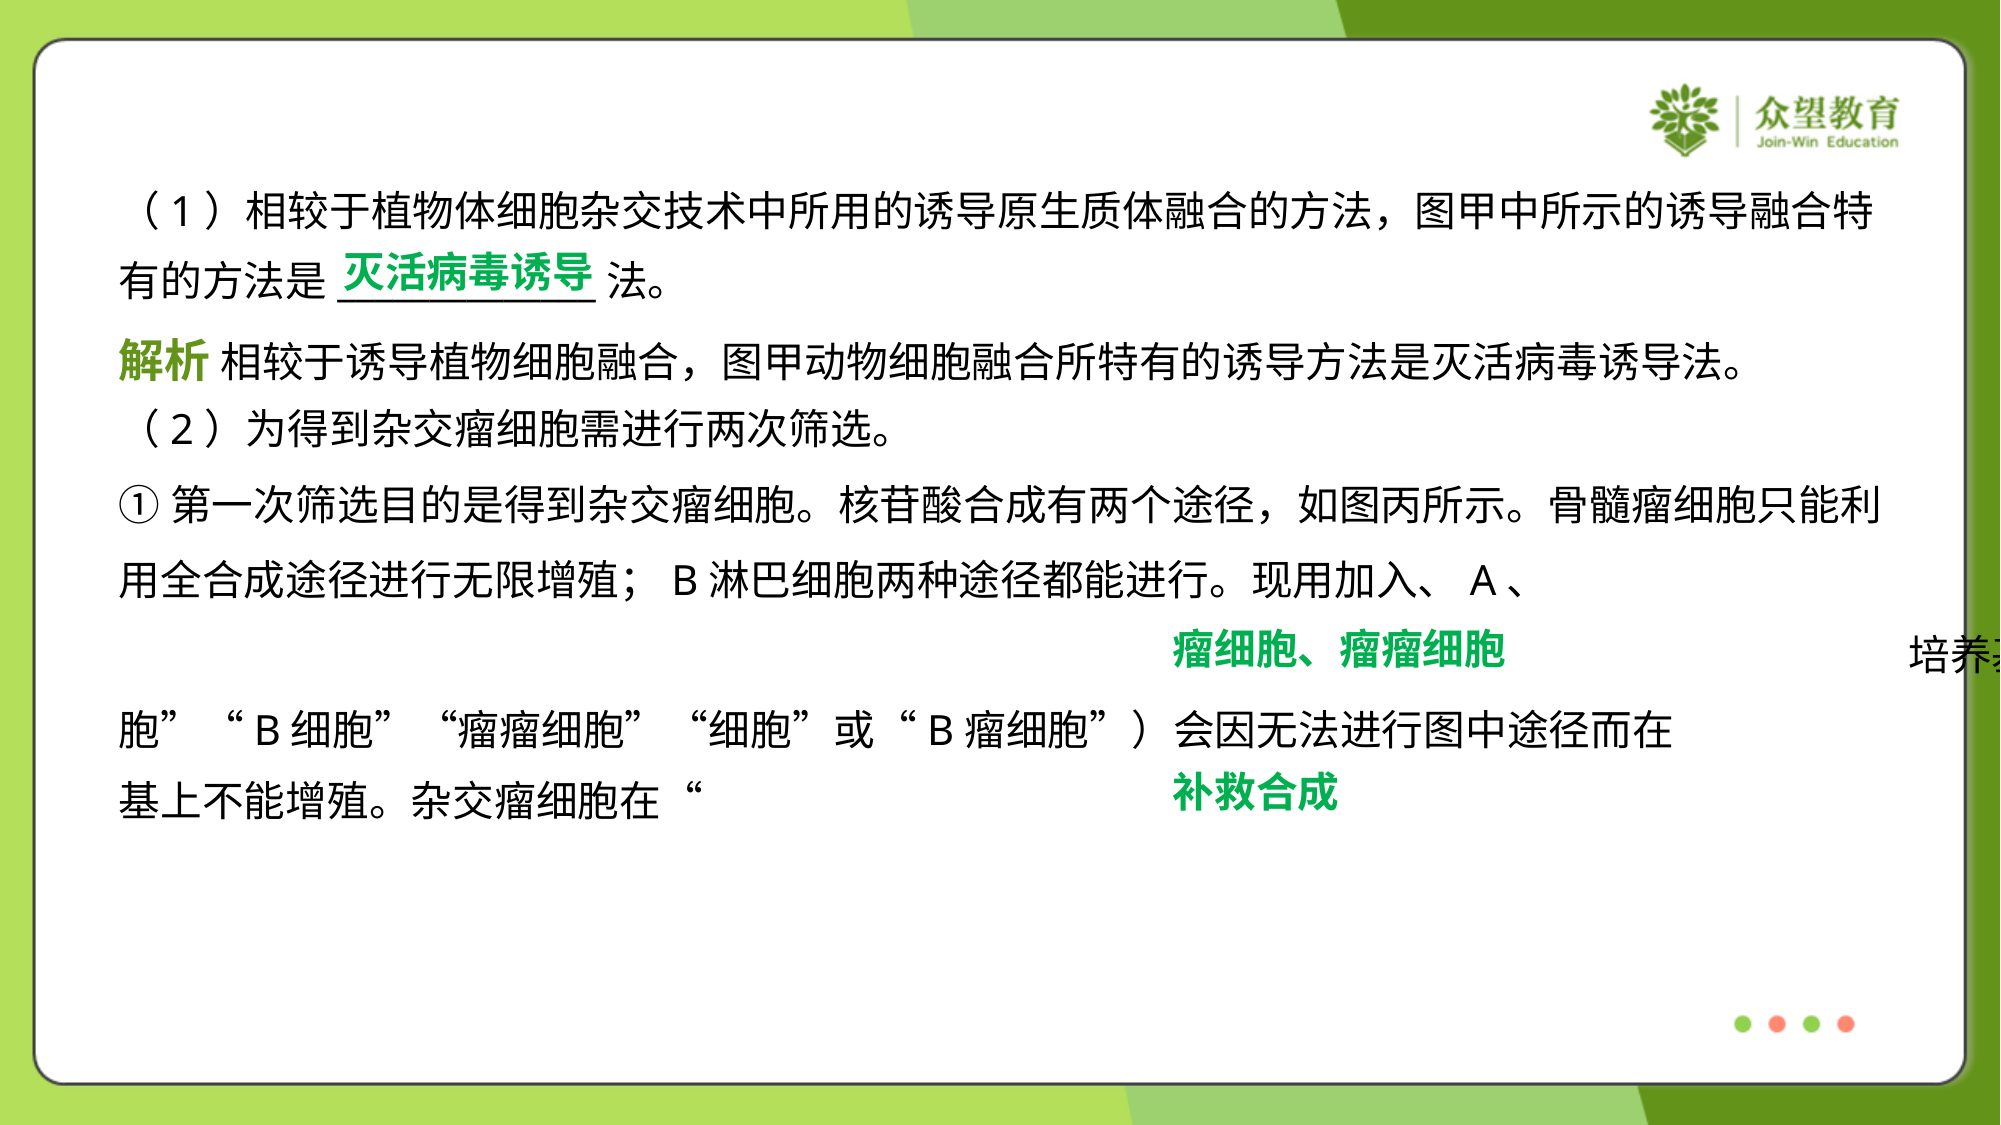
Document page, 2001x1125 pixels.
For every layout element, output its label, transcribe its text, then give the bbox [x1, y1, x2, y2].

picture [0, 0, 2000, 1125]
text_box 补救合成 [1157, 744, 1355, 809]
text_box 解析 相较于诱导植物细胞融合，图甲动物细胞融合所特有的诱导方法是灭活病毒诱导法。 [118, 305, 1883, 377]
text_box （1）相较于植物体细胞杂交技术中所用的诱导原生质体融合的方法，图甲中所示的诱导融合特 有的方法是______________法。 [118, 159, 1883, 298]
text_box （2）为得到杂交瘤细胞需进行两次筛选。 [118, 377, 1883, 445]
text_box 瘤细胞、瘤瘤细胞 [1157, 598, 1522, 666]
text_box 灭活病毒诱导 [328, 224, 609, 289]
